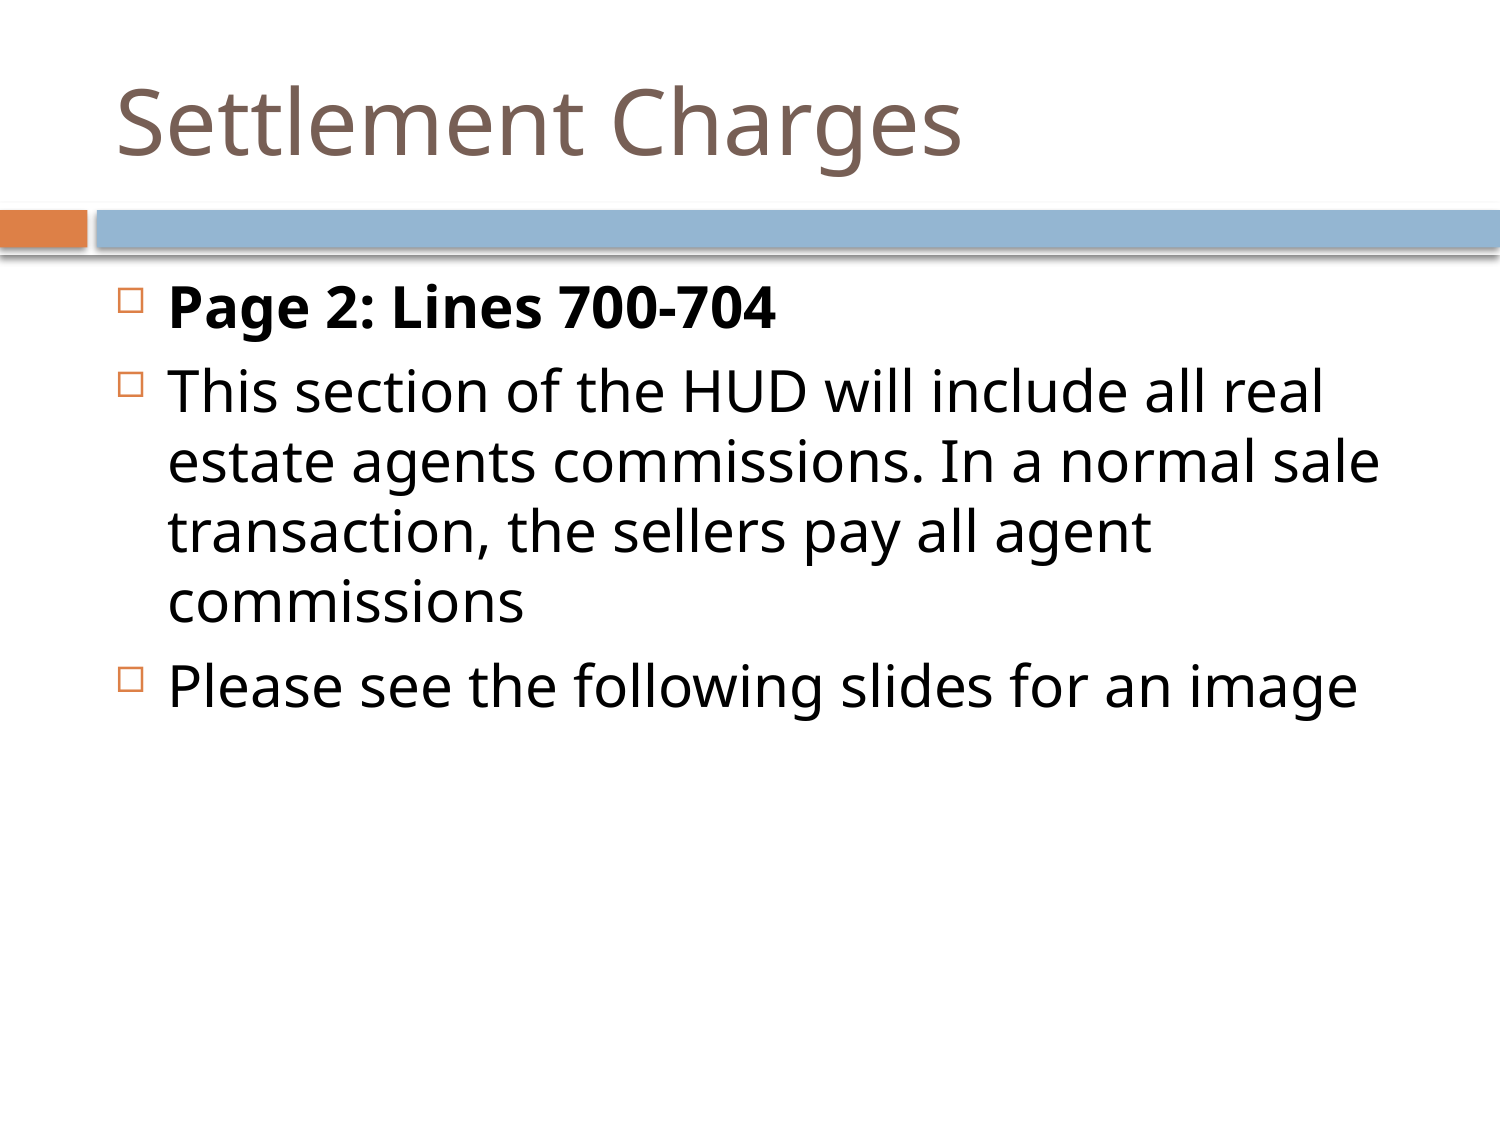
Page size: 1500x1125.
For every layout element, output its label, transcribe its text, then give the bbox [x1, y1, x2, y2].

list Page 2: Lines 700‐704 This section of the HUD will include all real estate agents commissions. In a normal sale transaction, the sellers pay all agent commissions Please see the following slides for an image [100, 262, 1438, 1000]
title Settlement Charges [100, 37, 1438, 200]
